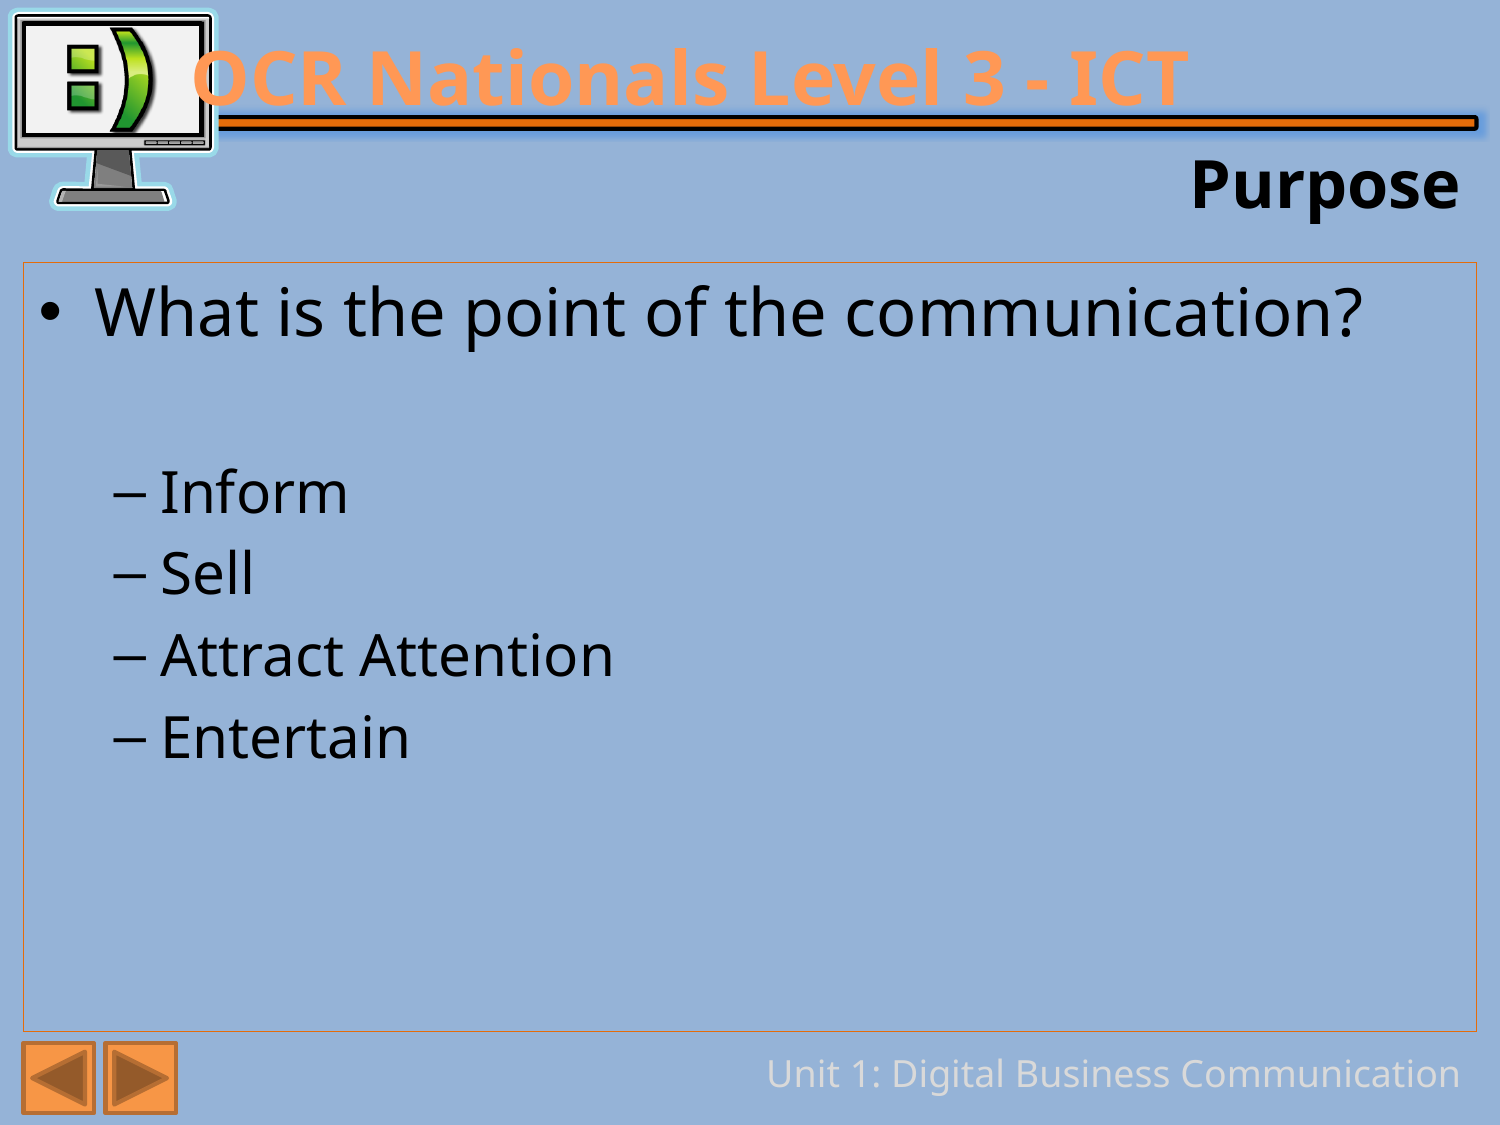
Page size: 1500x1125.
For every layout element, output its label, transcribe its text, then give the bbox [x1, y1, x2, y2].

list What is the point of the communication? Inform Sell Attract Attention Entertain [23, 262, 1477, 1032]
picture [48, 21, 172, 139]
title Purpose [187, 117, 1477, 247]
